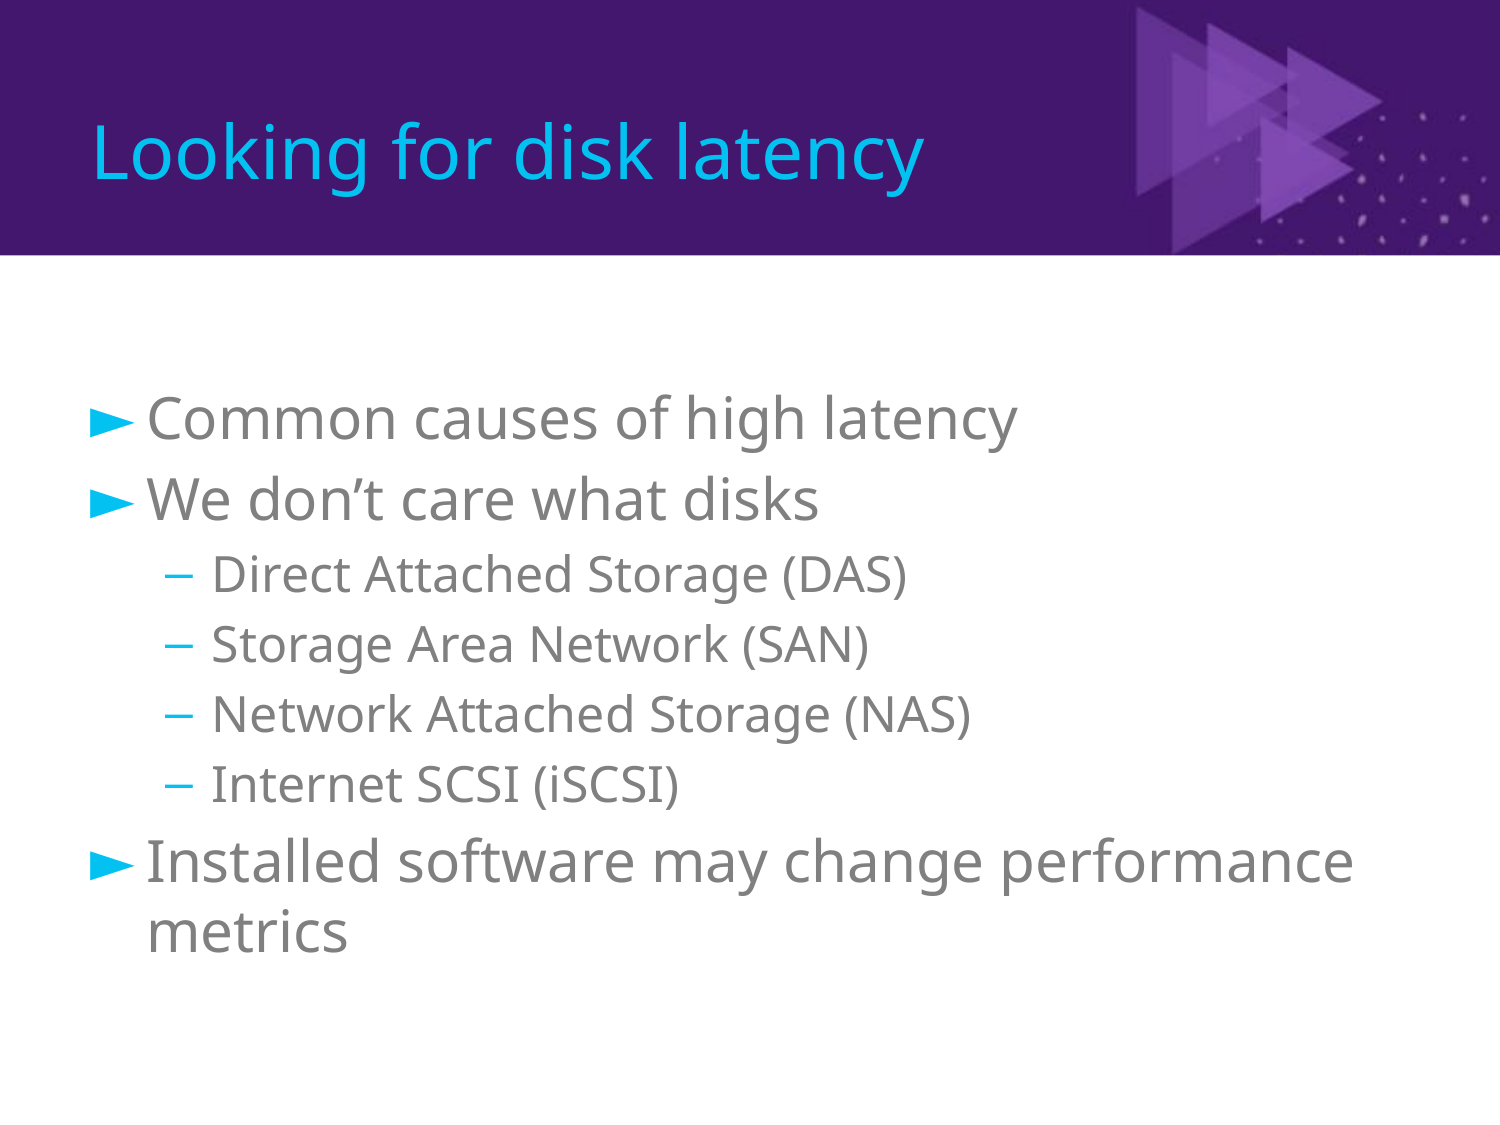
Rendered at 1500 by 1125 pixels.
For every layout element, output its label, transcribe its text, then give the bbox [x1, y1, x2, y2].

title Looking for disk latency [75, 56, 1425, 244]
picture [0, 0, 1500, 255]
list Common causes of high latency We don’t care what disks Direct Attached Storage (DAS) Storage Area Network (SAN) Network Attached Storage (NAS) Internet SCSI (iSCSI) Installed software may change performance metrics [75, 373, 1425, 1005]
